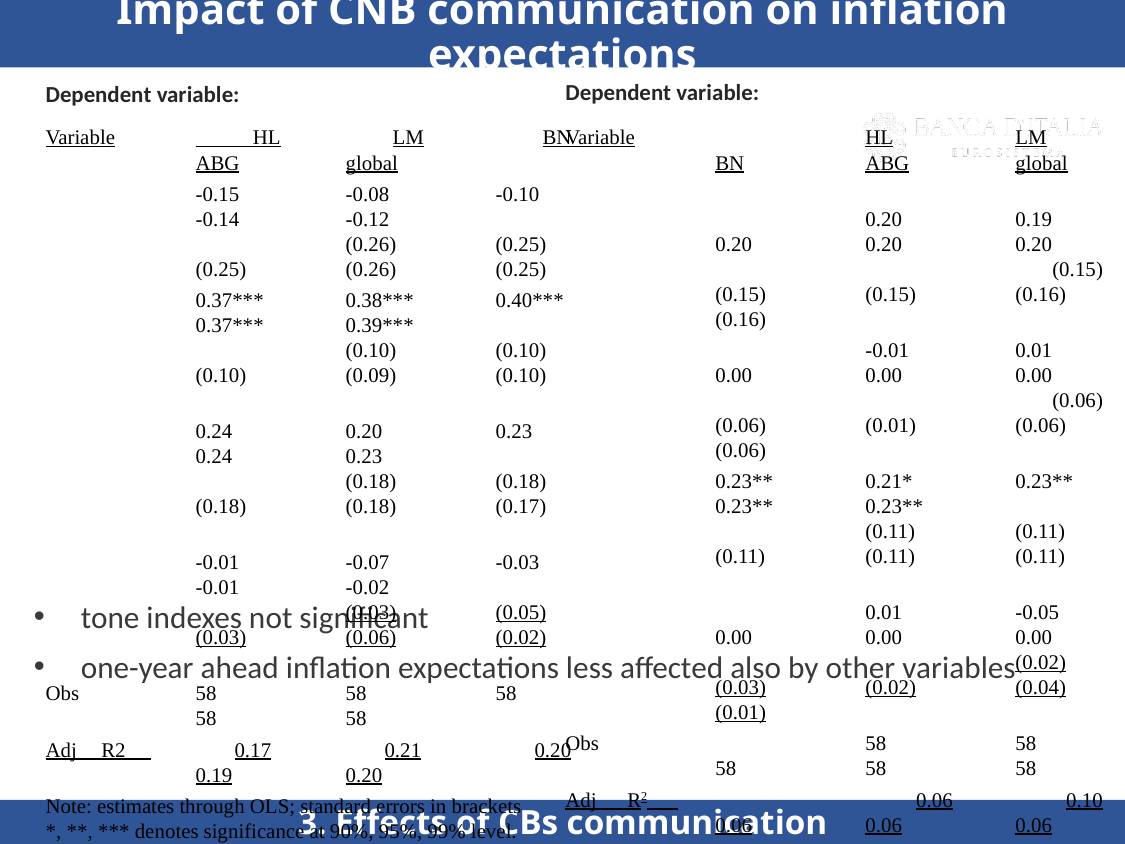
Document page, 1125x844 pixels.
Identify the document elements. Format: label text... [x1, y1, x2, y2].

picture [863, 112, 1102, 162]
text_box 3. Effects of CBs communication [0, 799, 1125, 844]
title Impact of CNB communication on inflation expectations [0, 0, 1125, 68]
text_box tone indexes not significant one-year ahead inflation expectations less affected also by other variables [19, 590, 1105, 693]
